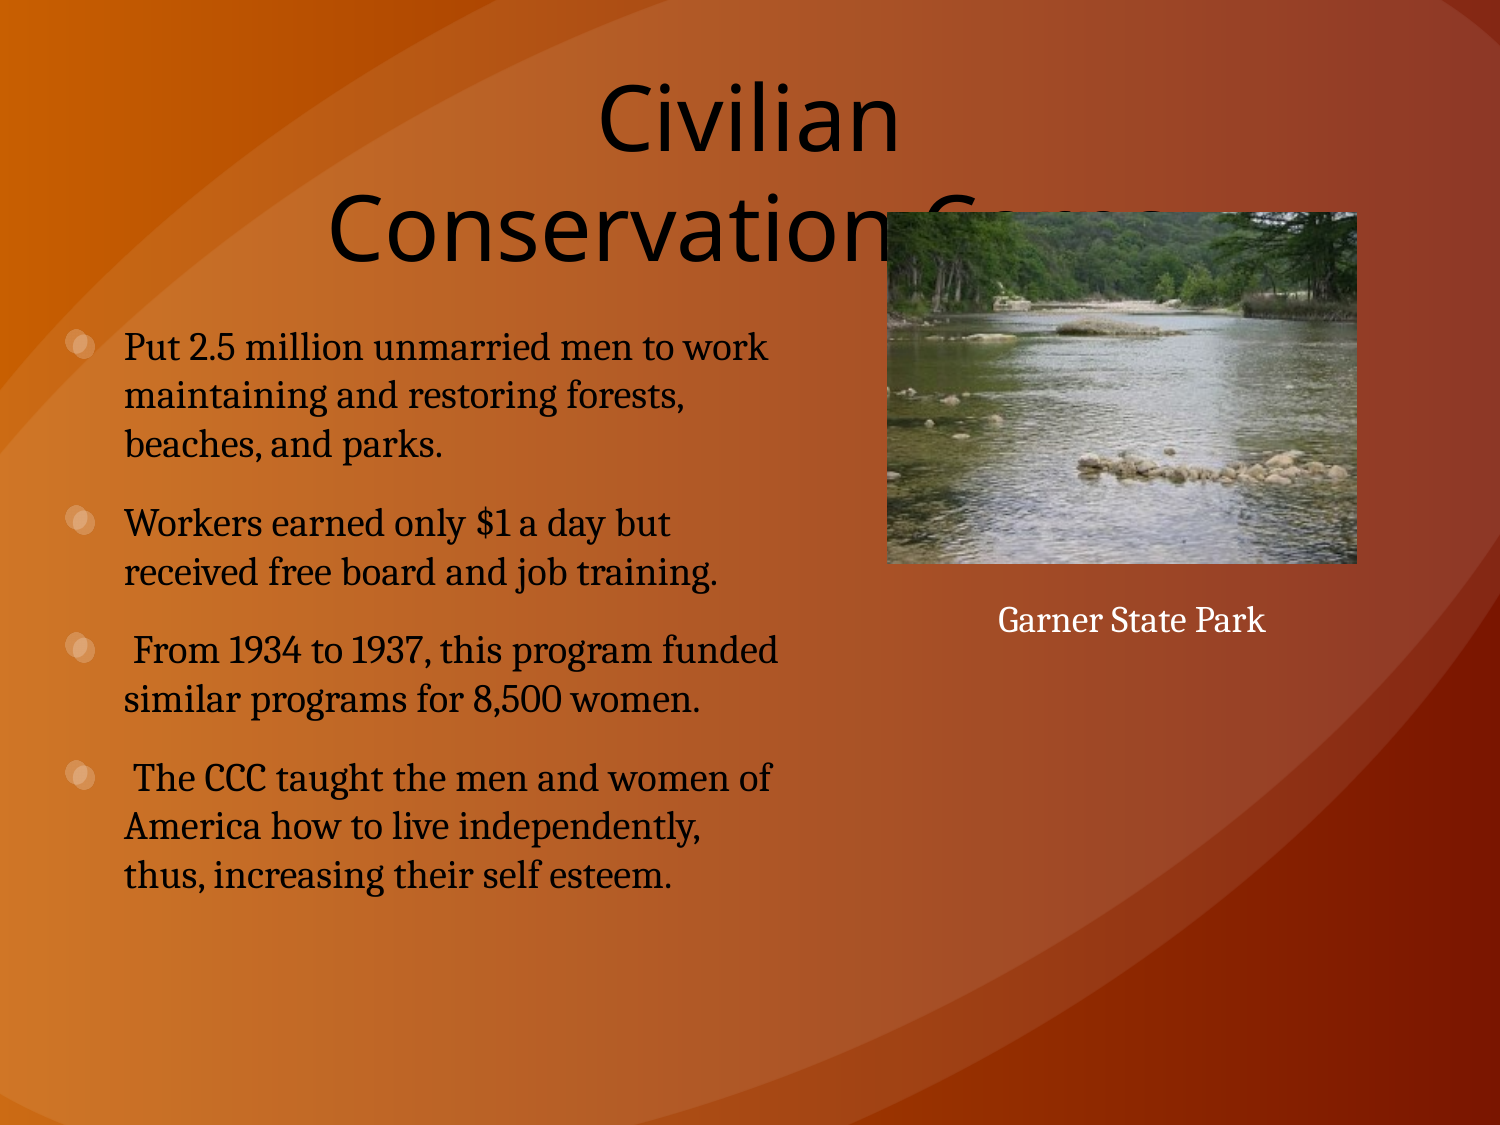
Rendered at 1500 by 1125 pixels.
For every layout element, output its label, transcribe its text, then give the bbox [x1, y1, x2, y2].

picture [0, 0, 1500, 1125]
text_box Garner State Park [983, 587, 1282, 648]
list Put 2.5 million unmarried men to work maintaining and restoring forests, beaches, and parks. Workers earned only $1 a day but received free board and job training. From 1934 to 1937, this program funded similar programs for 8,500 women. The CCC taught the men and women of America how to live independently, thus, increasing their self esteem. [50, 312, 800, 950]
title Civilian Conservation Corps [283, 45, 1216, 288]
